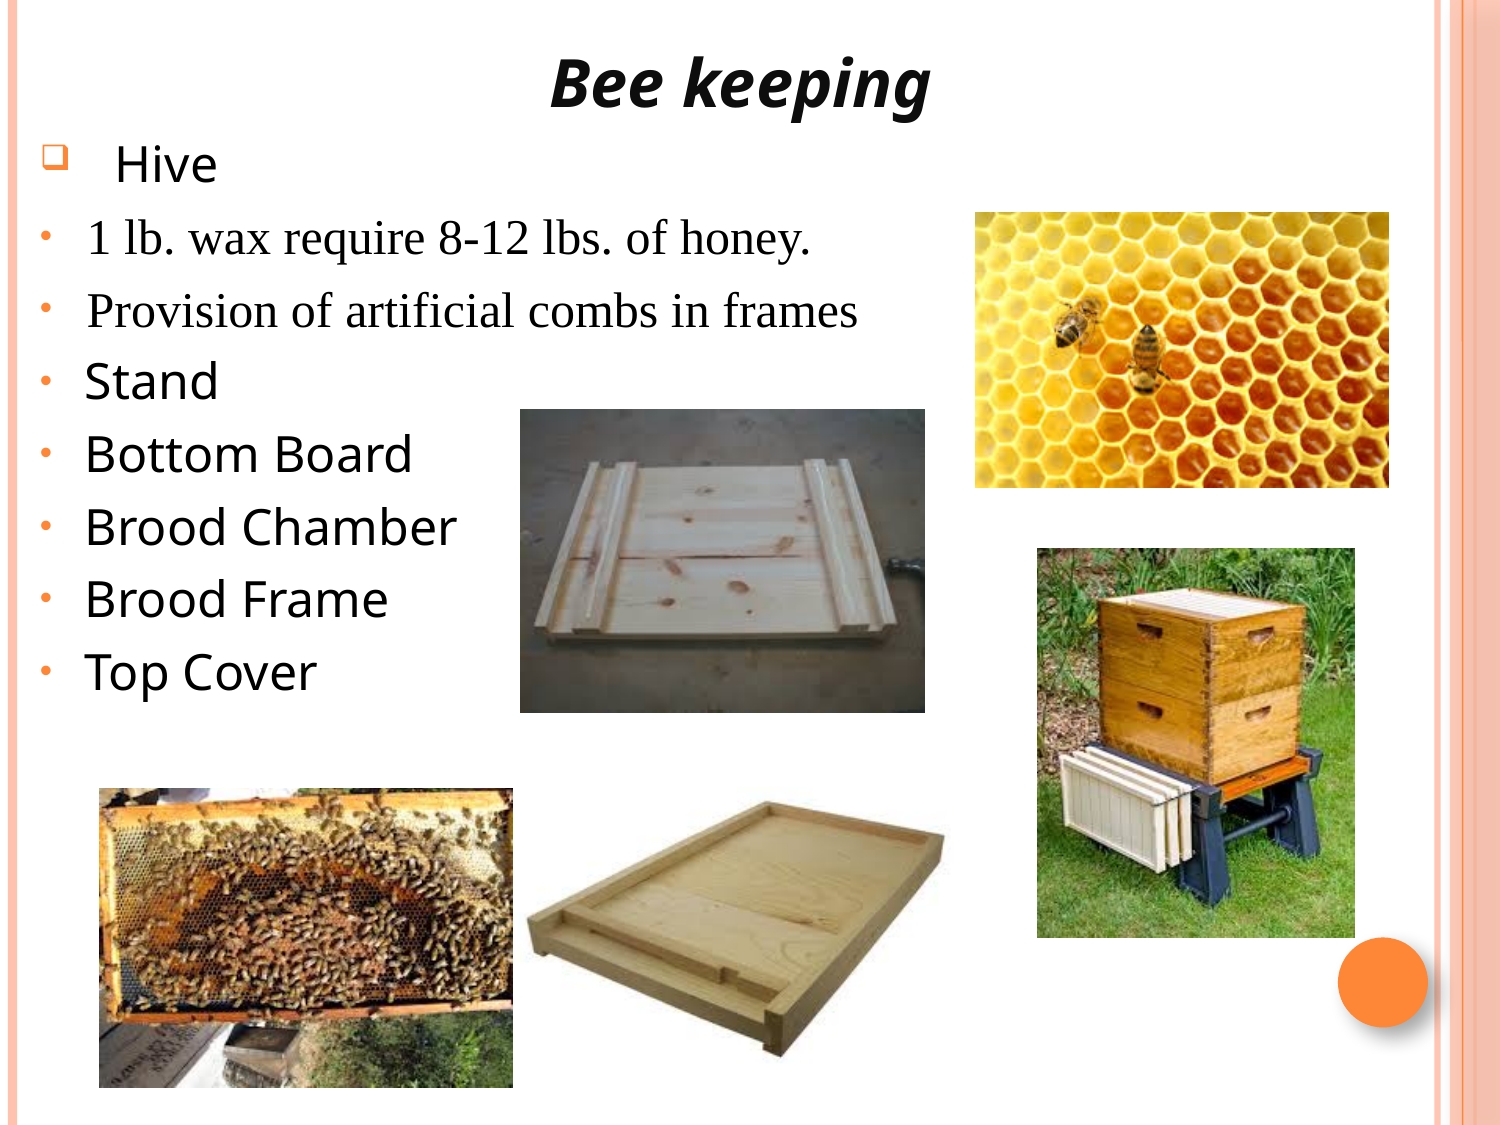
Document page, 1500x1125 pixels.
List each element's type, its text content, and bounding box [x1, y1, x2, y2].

list Hive 1 lb. wax require 8-12 lbs. of honey. Provision of artificial combs in frames Stand Bottom Board Brood Chamber Brood Frame Top Cover [24, 125, 1438, 1063]
picture [520, 409, 926, 713]
picture [99, 787, 954, 1088]
text_box Bee keeping [154, 10, 1346, 152]
picture [974, 212, 1389, 488]
picture [1037, 548, 1355, 938]
